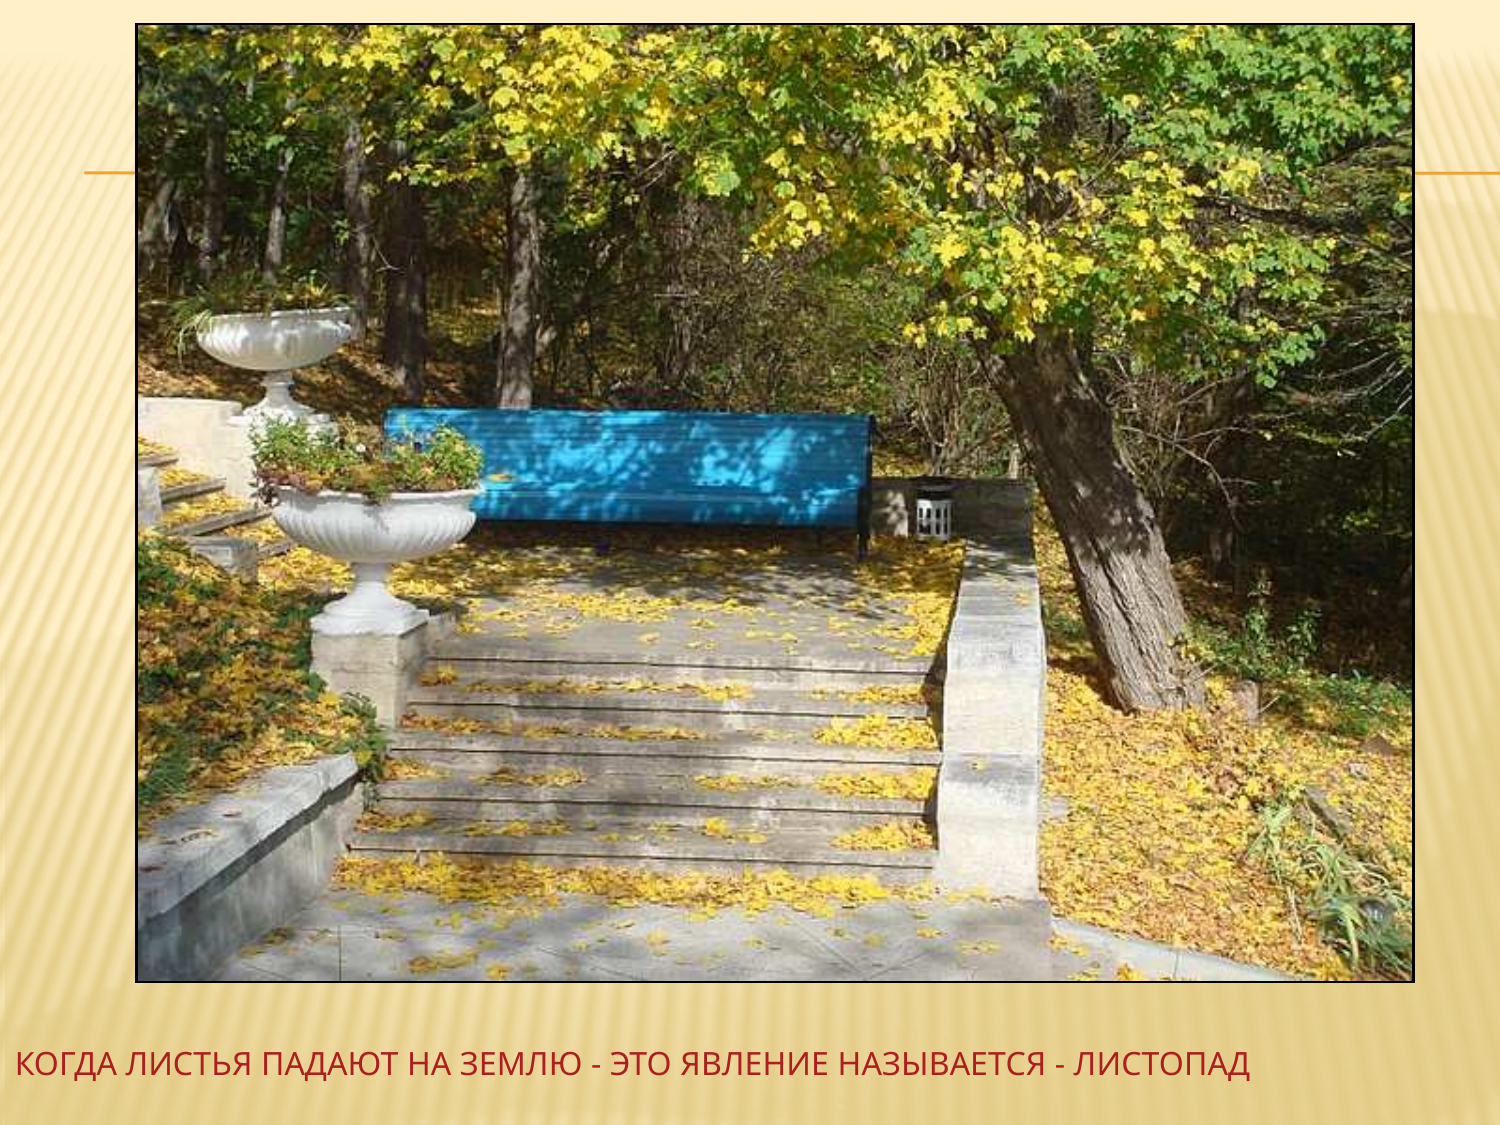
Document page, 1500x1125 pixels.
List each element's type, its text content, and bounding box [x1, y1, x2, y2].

title Когда листья падают на землю - это явление называется - листопад [0, 1025, 1425, 1100]
picture [137, 24, 1413, 982]
